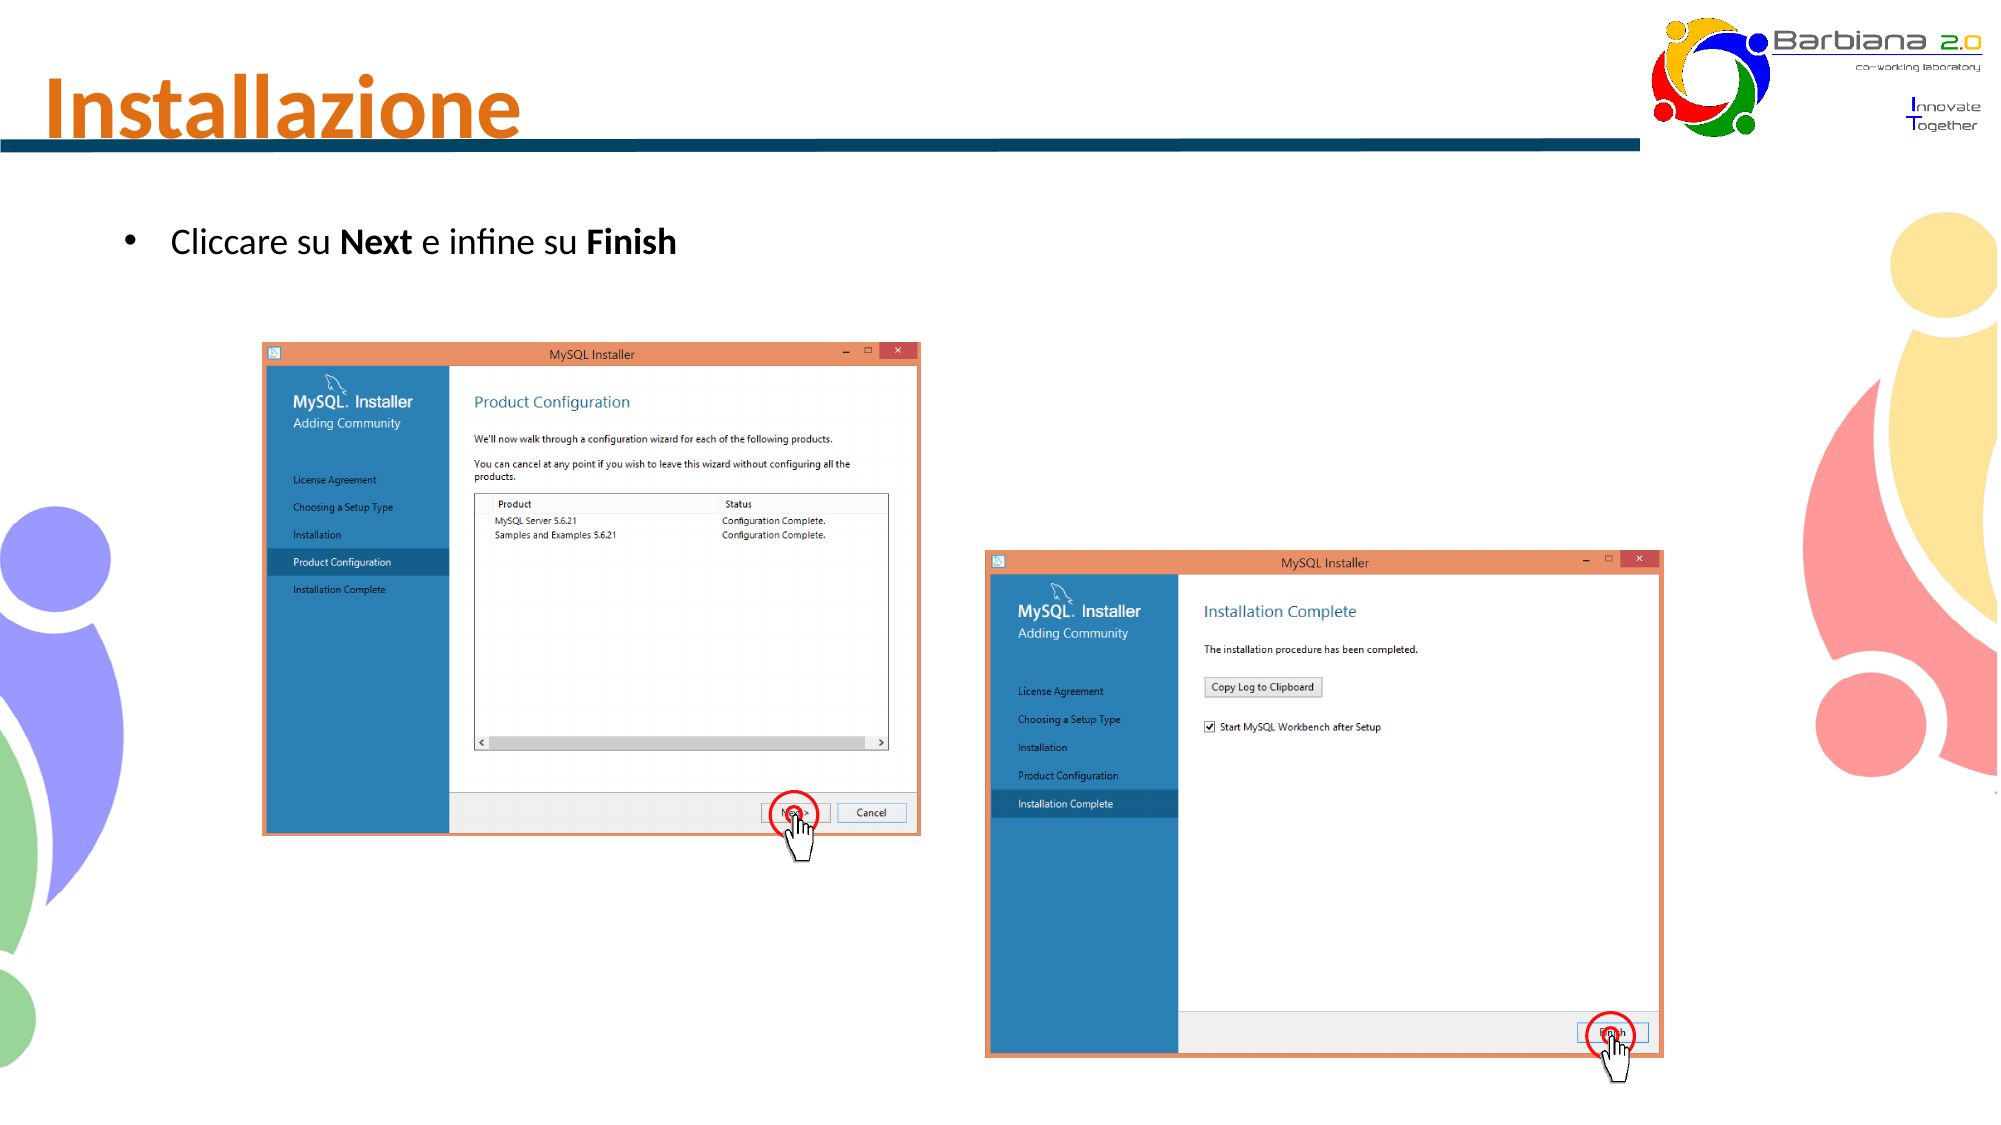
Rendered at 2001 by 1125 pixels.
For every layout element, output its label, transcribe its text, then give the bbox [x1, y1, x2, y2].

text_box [770, 791, 822, 863]
picture [0, 0, 2001, 1125]
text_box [1586, 1012, 1638, 1084]
text_box Cliccare su Next e infine su Finish [109, 209, 1805, 270]
text_box Installazione [29, 39, 539, 165]
